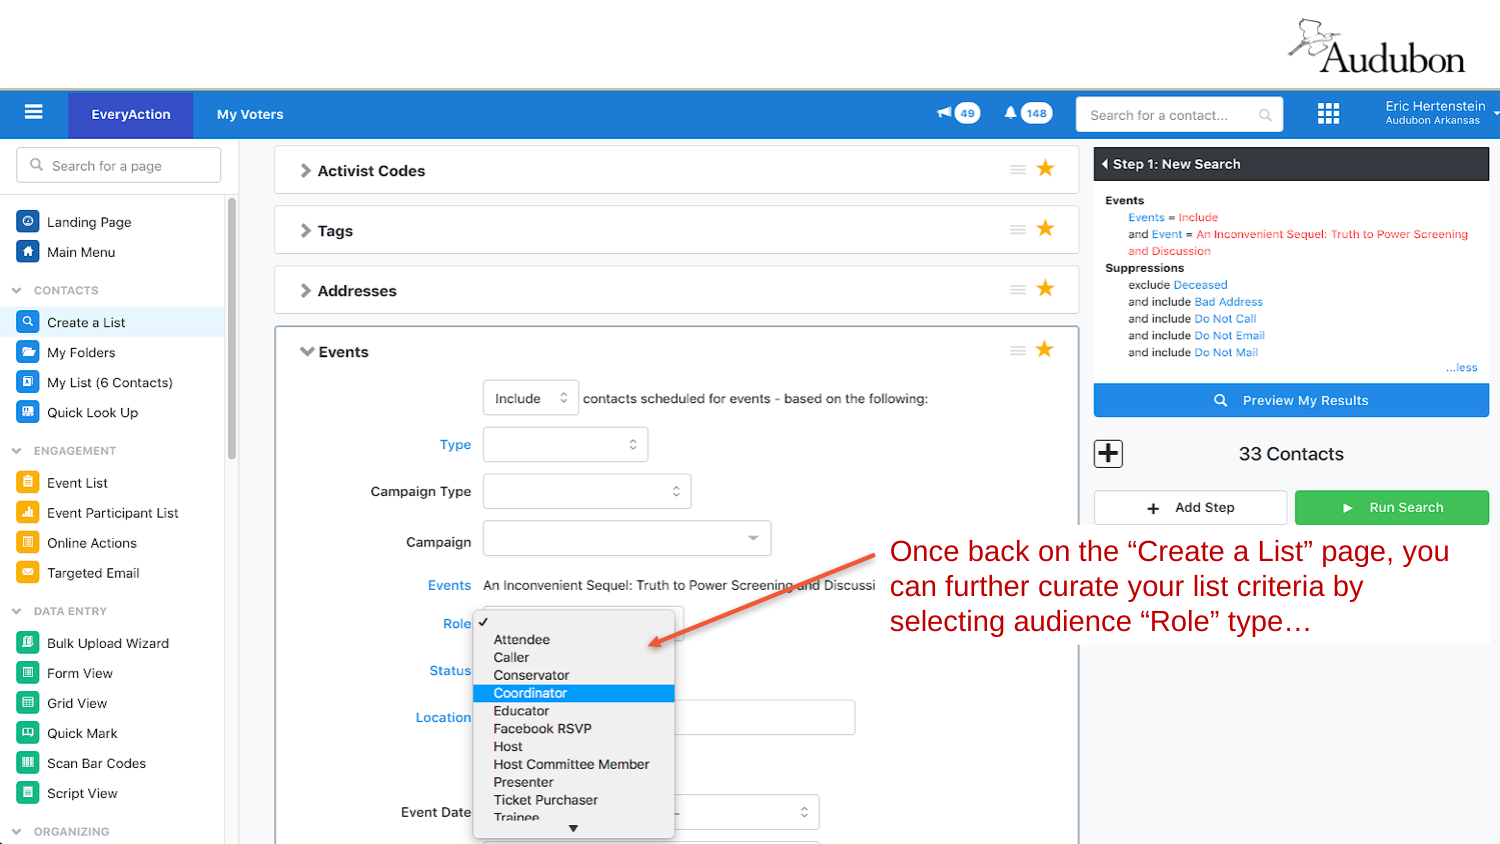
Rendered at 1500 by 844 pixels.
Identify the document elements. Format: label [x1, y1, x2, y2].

text_box [647, 554, 876, 647]
picture [0, 87, 1500, 844]
picture [1287, 18, 1466, 73]
